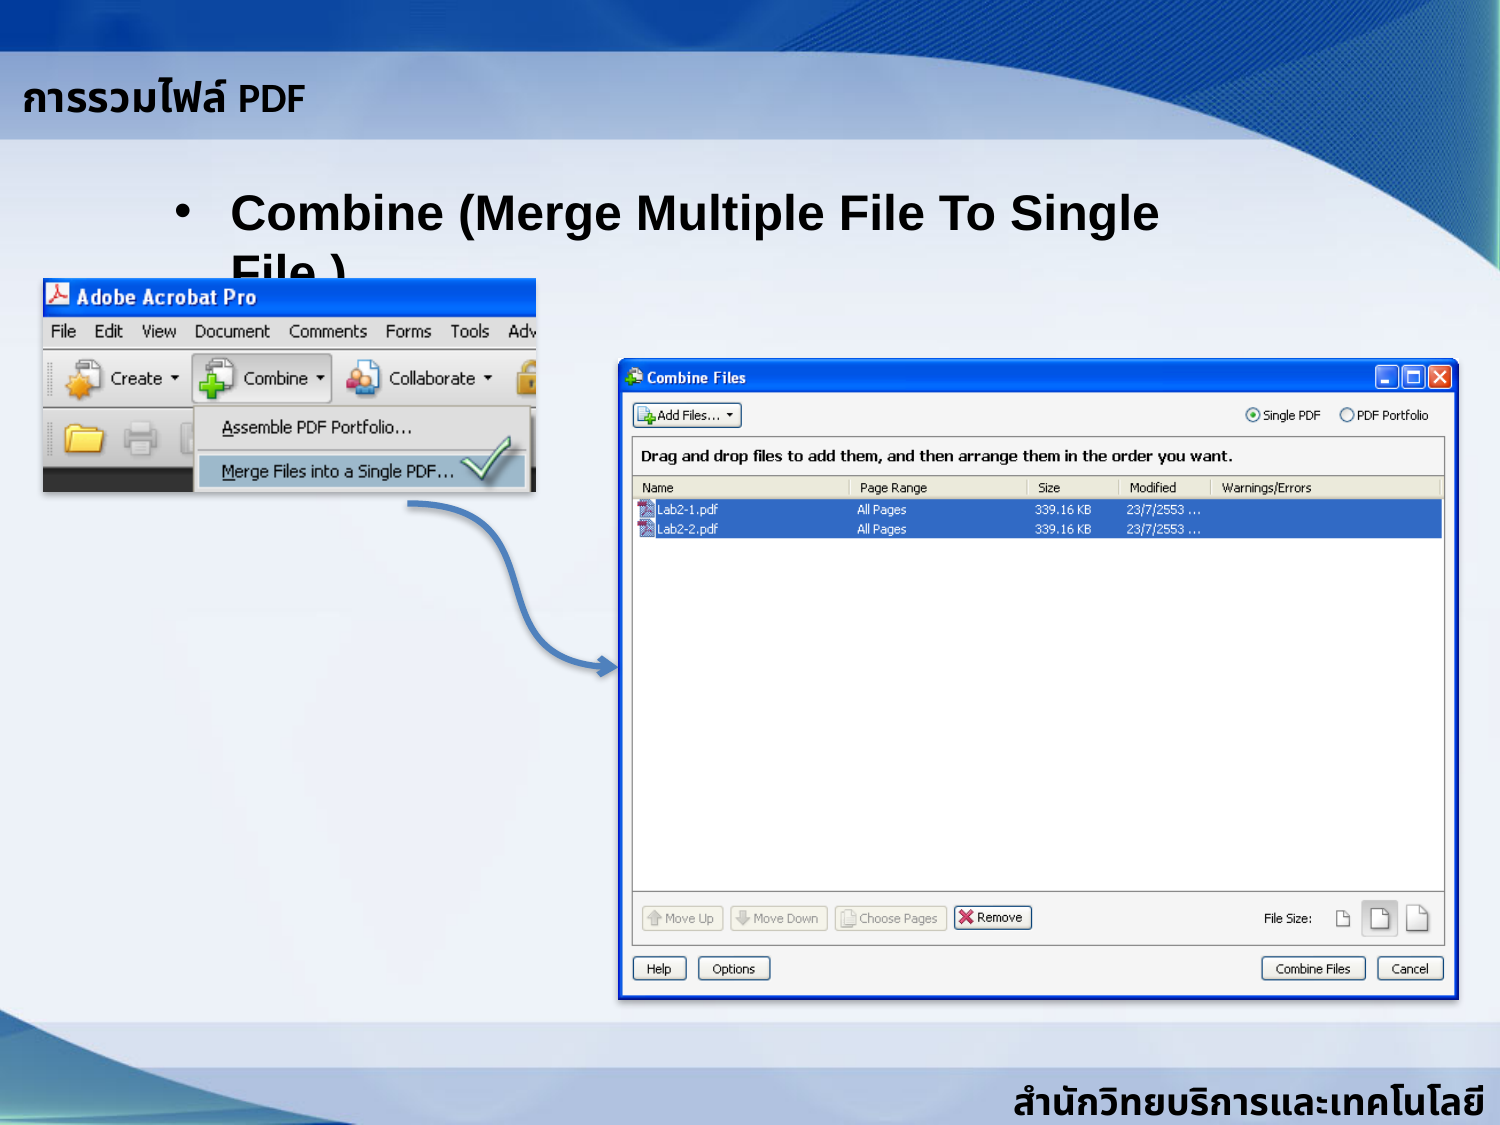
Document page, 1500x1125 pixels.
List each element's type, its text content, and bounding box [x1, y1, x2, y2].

picture [0, 0, 1500, 1125]
text_box สำนักวิทยบริการและเทคโนโลยีสารสนเทศ [998, 1070, 1500, 1125]
title การรวมไฟล์ PDF [7, 54, 597, 138]
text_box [407, 503, 619, 668]
text_box Combine (Merge Multiple File To Single File.) [159, 172, 1306, 308]
